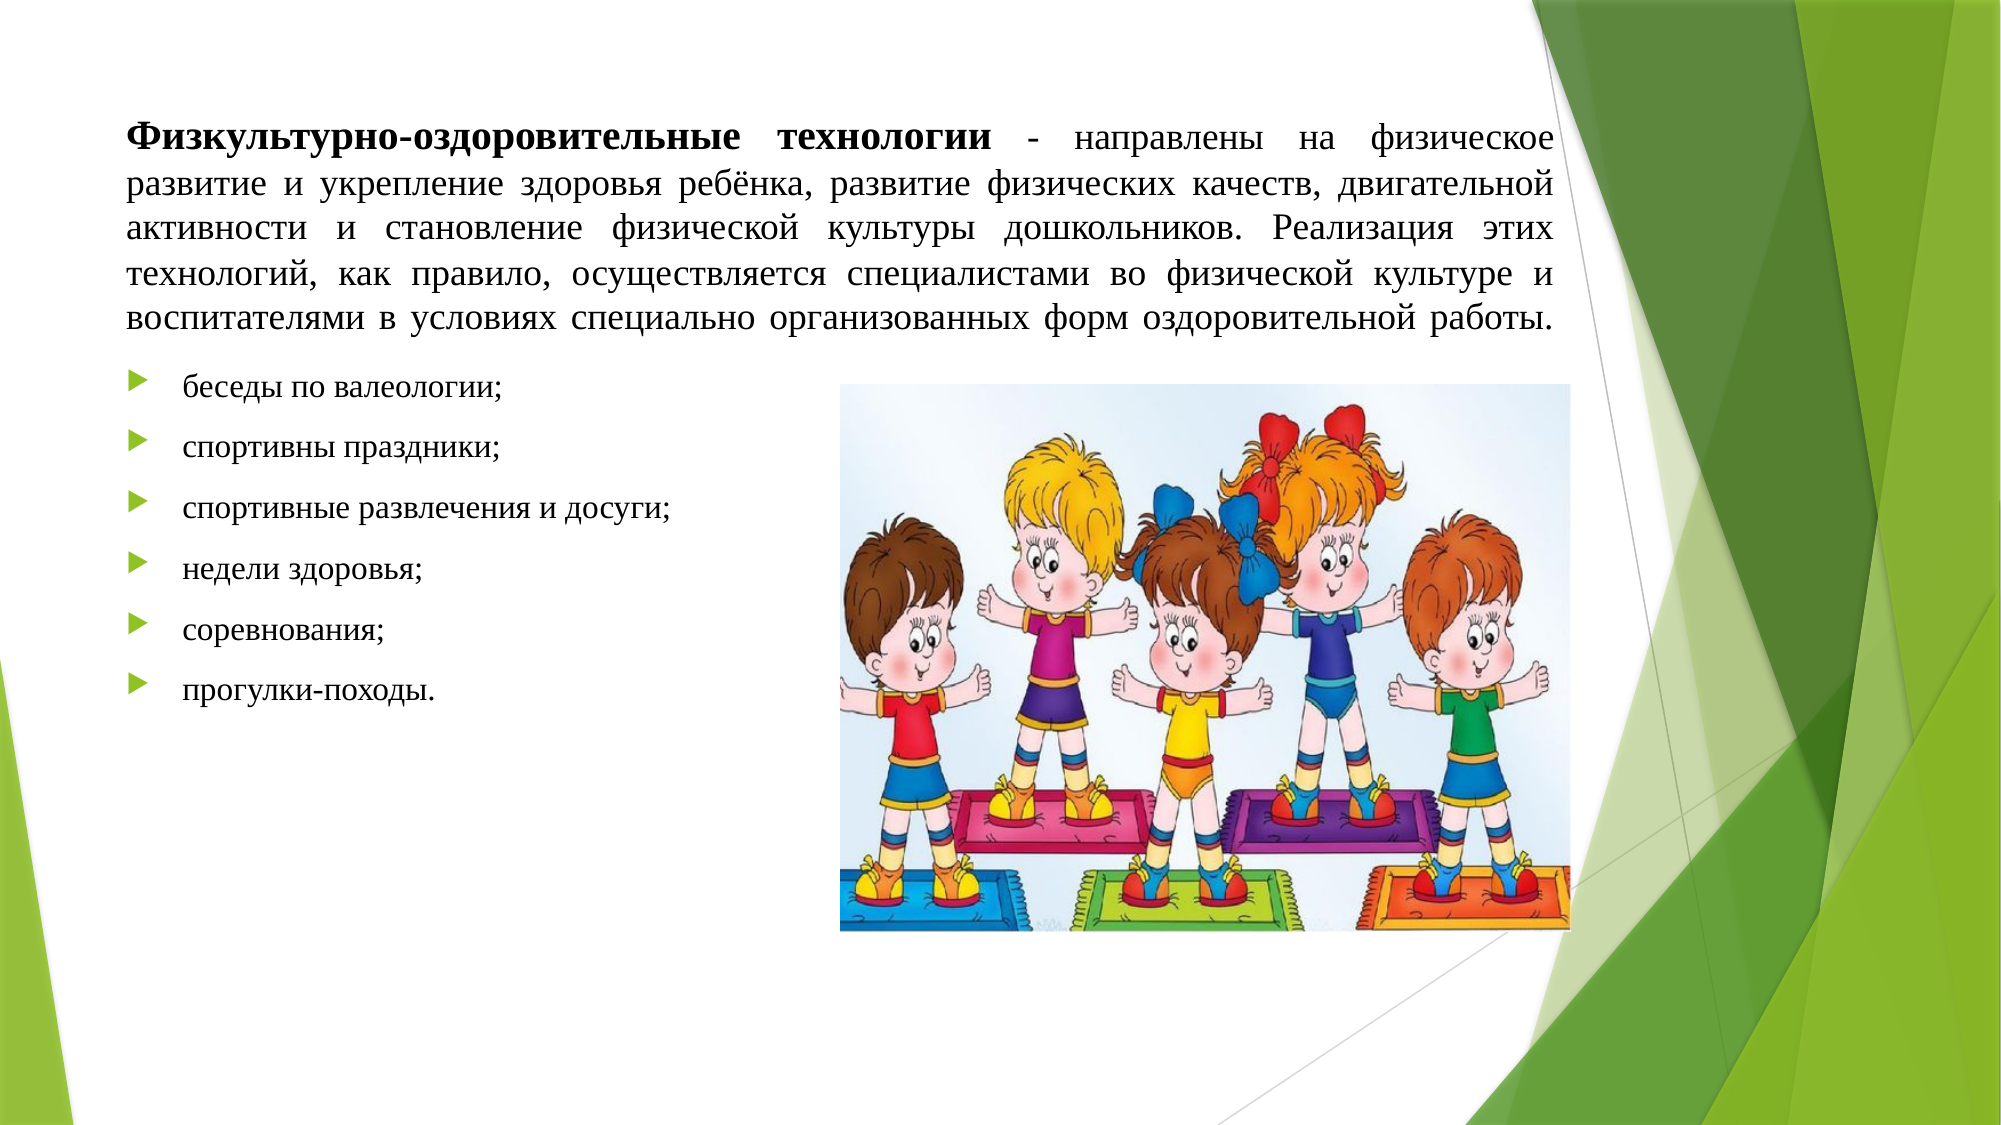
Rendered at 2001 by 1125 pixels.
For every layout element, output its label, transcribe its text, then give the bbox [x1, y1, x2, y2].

picture [840, 383, 1571, 932]
list беседы по валеологии; спортивны праздники; спортивные развлечения и досуги; недели здоровья; соревнования; прогулки-походы. [111, 356, 1482, 992]
title Физкультурно-оздоровительные технологии - направлены на физическое развитие и укрепление здоровья ребёнка, развитие физических качеств, двигательной активности и становление физической культуры дошкольников. Реализация этих технологий, как правило, осуществляется специалистами во физической культуре и воспитателями в условиях специально организованных форм оздоровительной работы. [111, 99, 1571, 383]
picture [972, 918, 985, 923]
